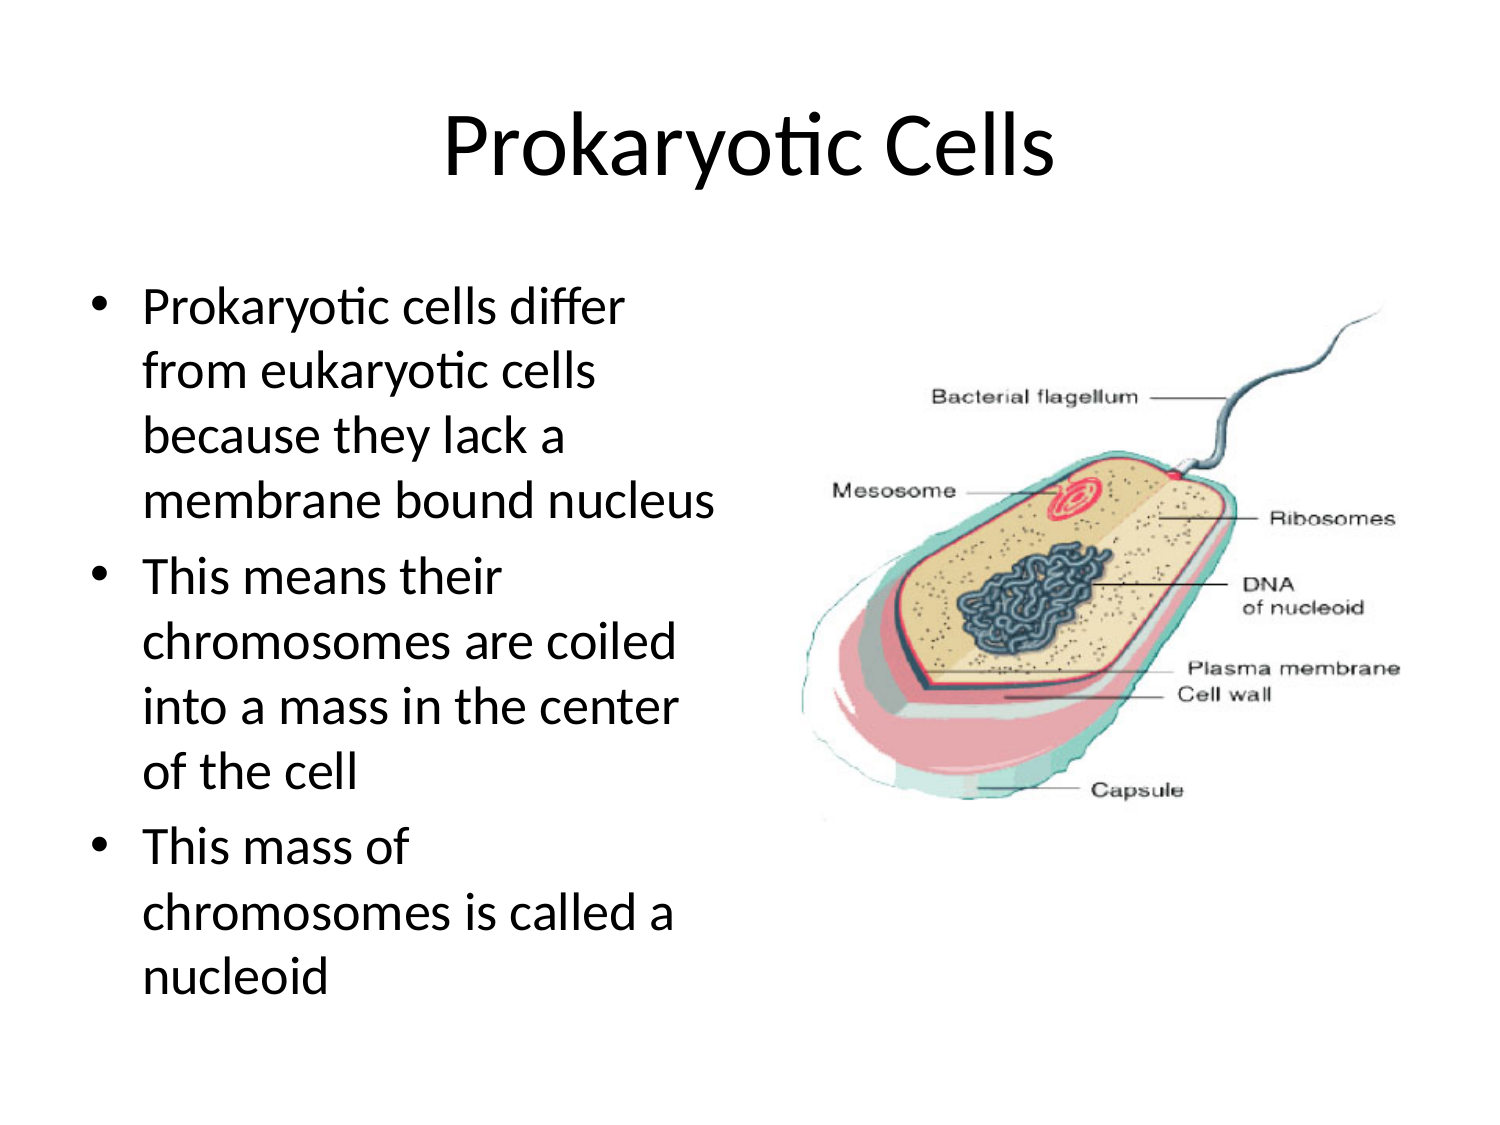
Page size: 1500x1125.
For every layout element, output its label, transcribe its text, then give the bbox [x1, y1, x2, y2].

picture [774, 299, 1419, 823]
title Prokaryotic Cells [75, 45, 1425, 233]
list Prokaryotic cells differ from eukaryotic cells because they lack a membrane bound nucleus This means their chromosomes are coiled into a mass in the center of the cell This mass of chromosomes is called a nucleoid [75, 262, 738, 1075]
